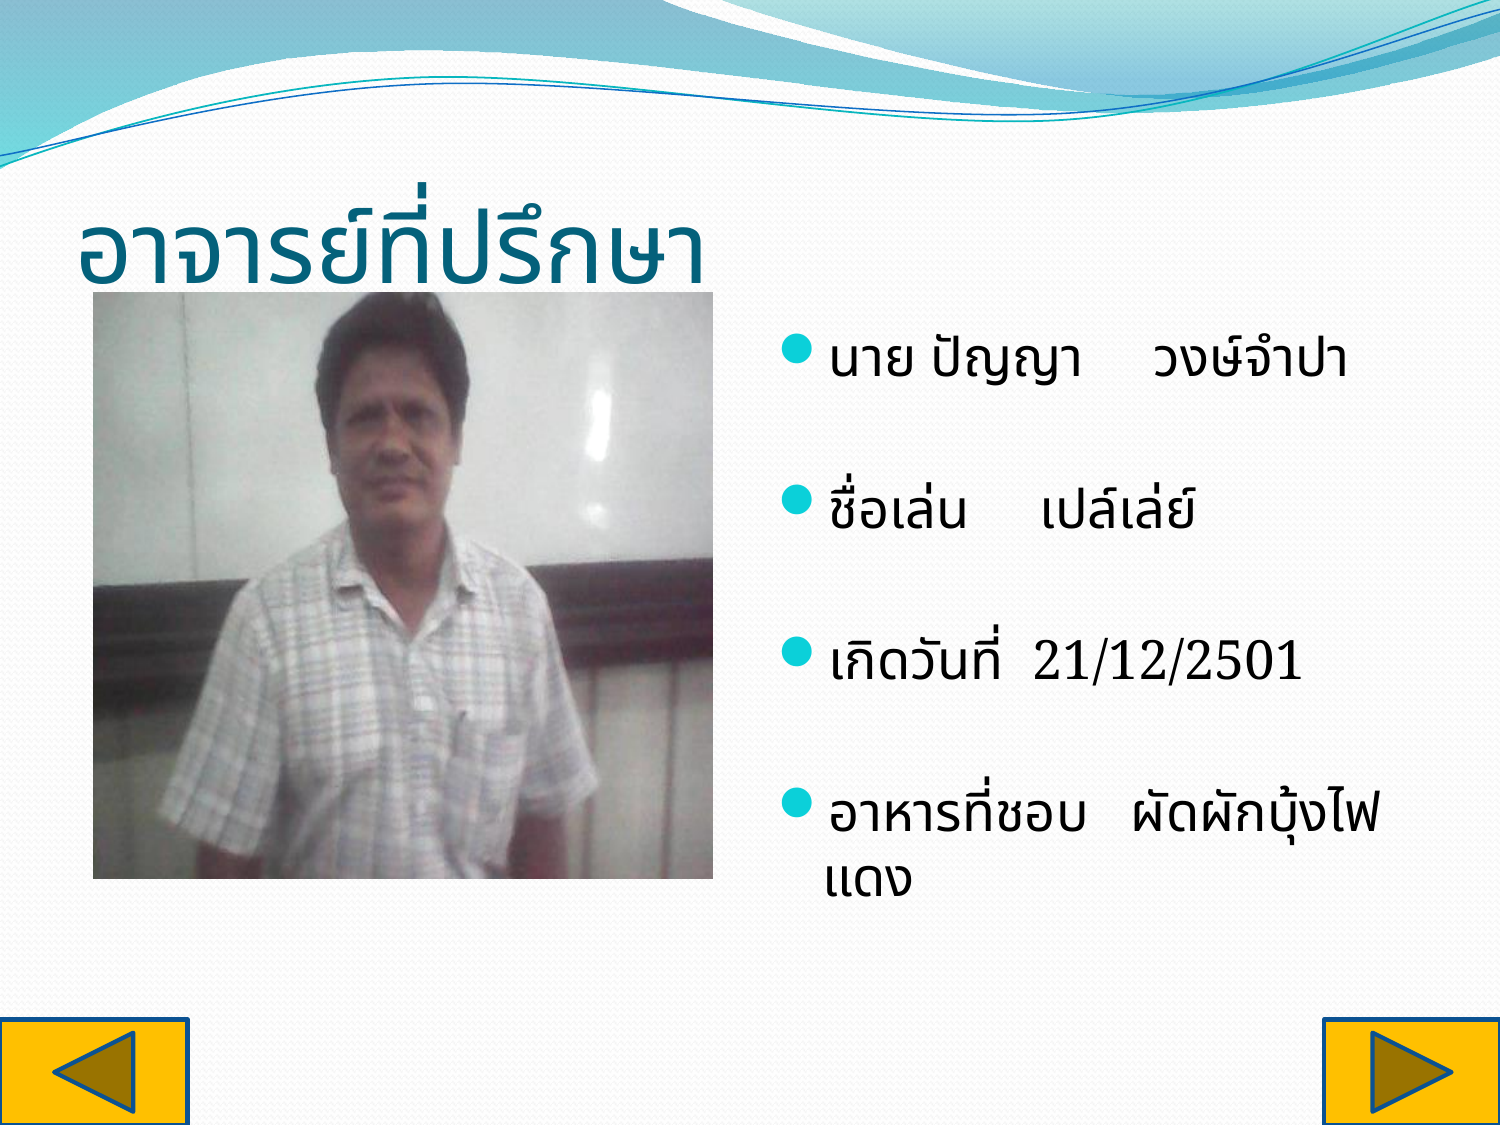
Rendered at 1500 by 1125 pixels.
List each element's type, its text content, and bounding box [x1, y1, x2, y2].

text_box [87, 293, 93, 304]
title อาจารย์ที่ปรึกษา [74, 115, 1426, 304]
text_box [0, 1017, 190, 1125]
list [93, 292, 713, 880]
list นาย ปัญญา วงษ์จำปา ชื่อเล่น เปล์เล่ย์ เกิดวันที่ 21/12/2501 อาหารที่ชอบ ผัดผักบุ้งไฟแดง [762, 314, 1426, 1043]
text_box [1322, 1017, 1500, 1125]
